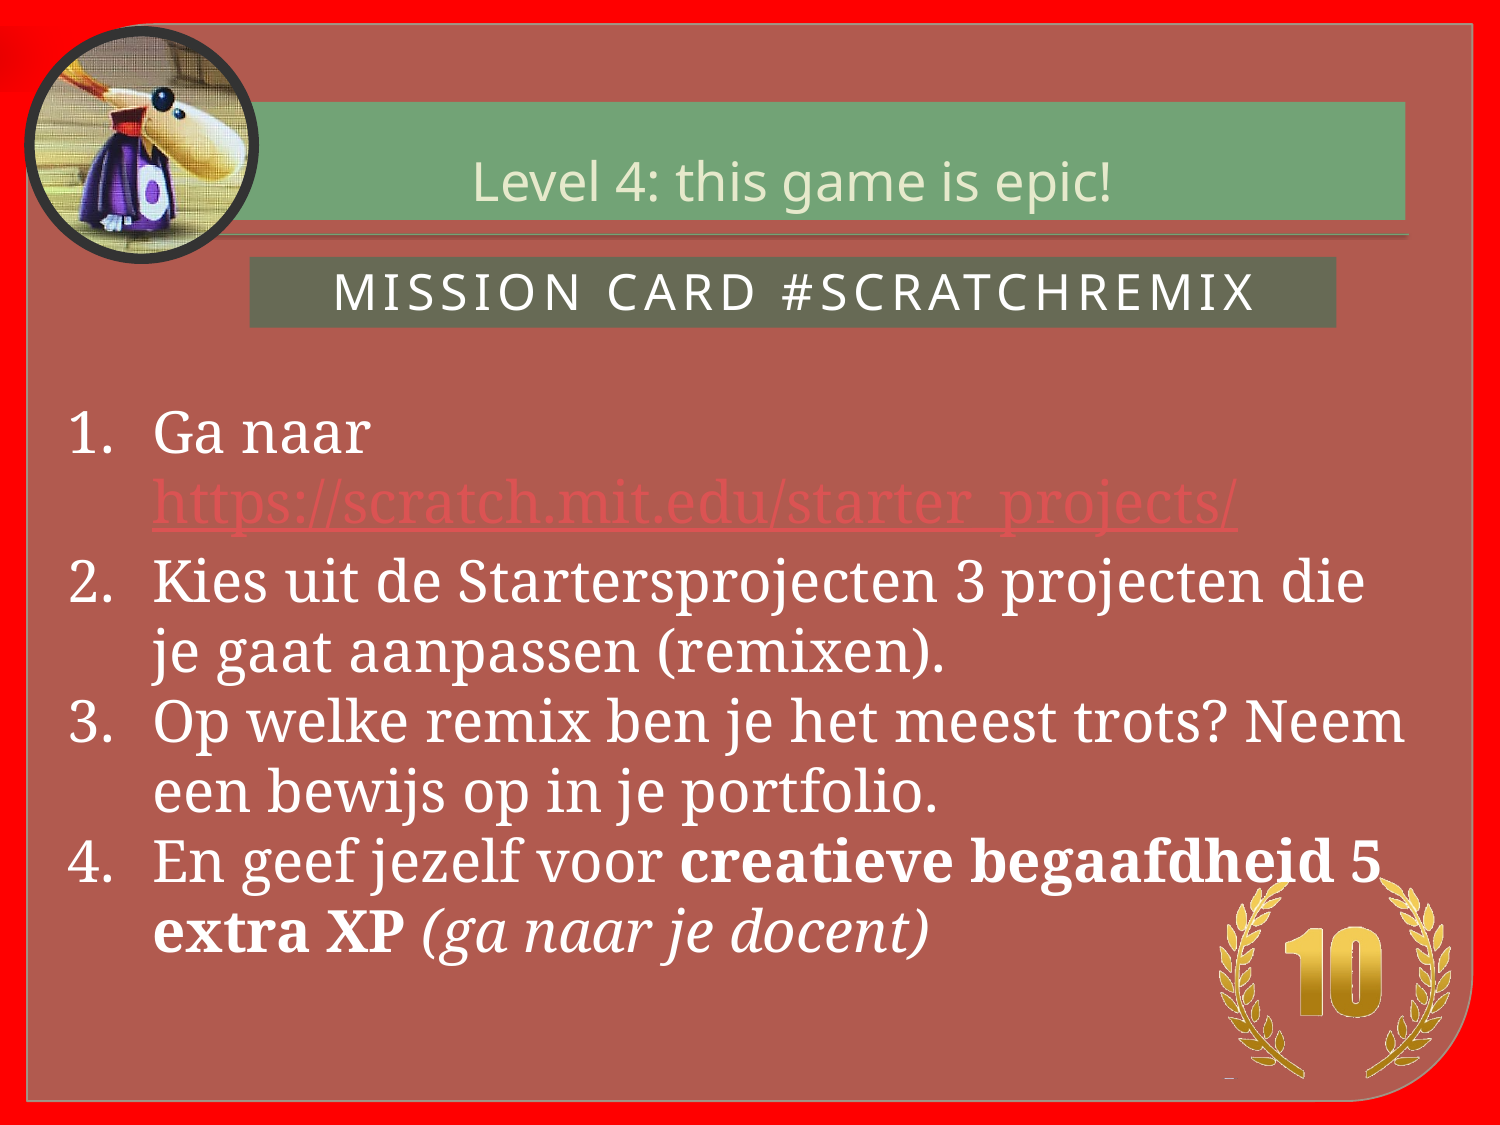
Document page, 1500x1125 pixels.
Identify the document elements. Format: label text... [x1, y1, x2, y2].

title Level 4: this game is epic! [260, 101, 1406, 220]
picture [1216, 869, 1453, 1079]
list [29, 31, 255, 260]
text_box Ga naar https://scratch.mit.edu/starter_projects/ Kies uit de Startersprojecten 3 projecten die je gaat aanpassen (remixen). Op welke remix ben je het meest trots? Neem een bewijs op in je portfolio. En geef jezelf voor creatieve begaafdheid 5 extra XP (ga naar je docent) [53, 327, 1424, 1125]
text_box Mission card #Scratchremix [249, 256, 1337, 327]
